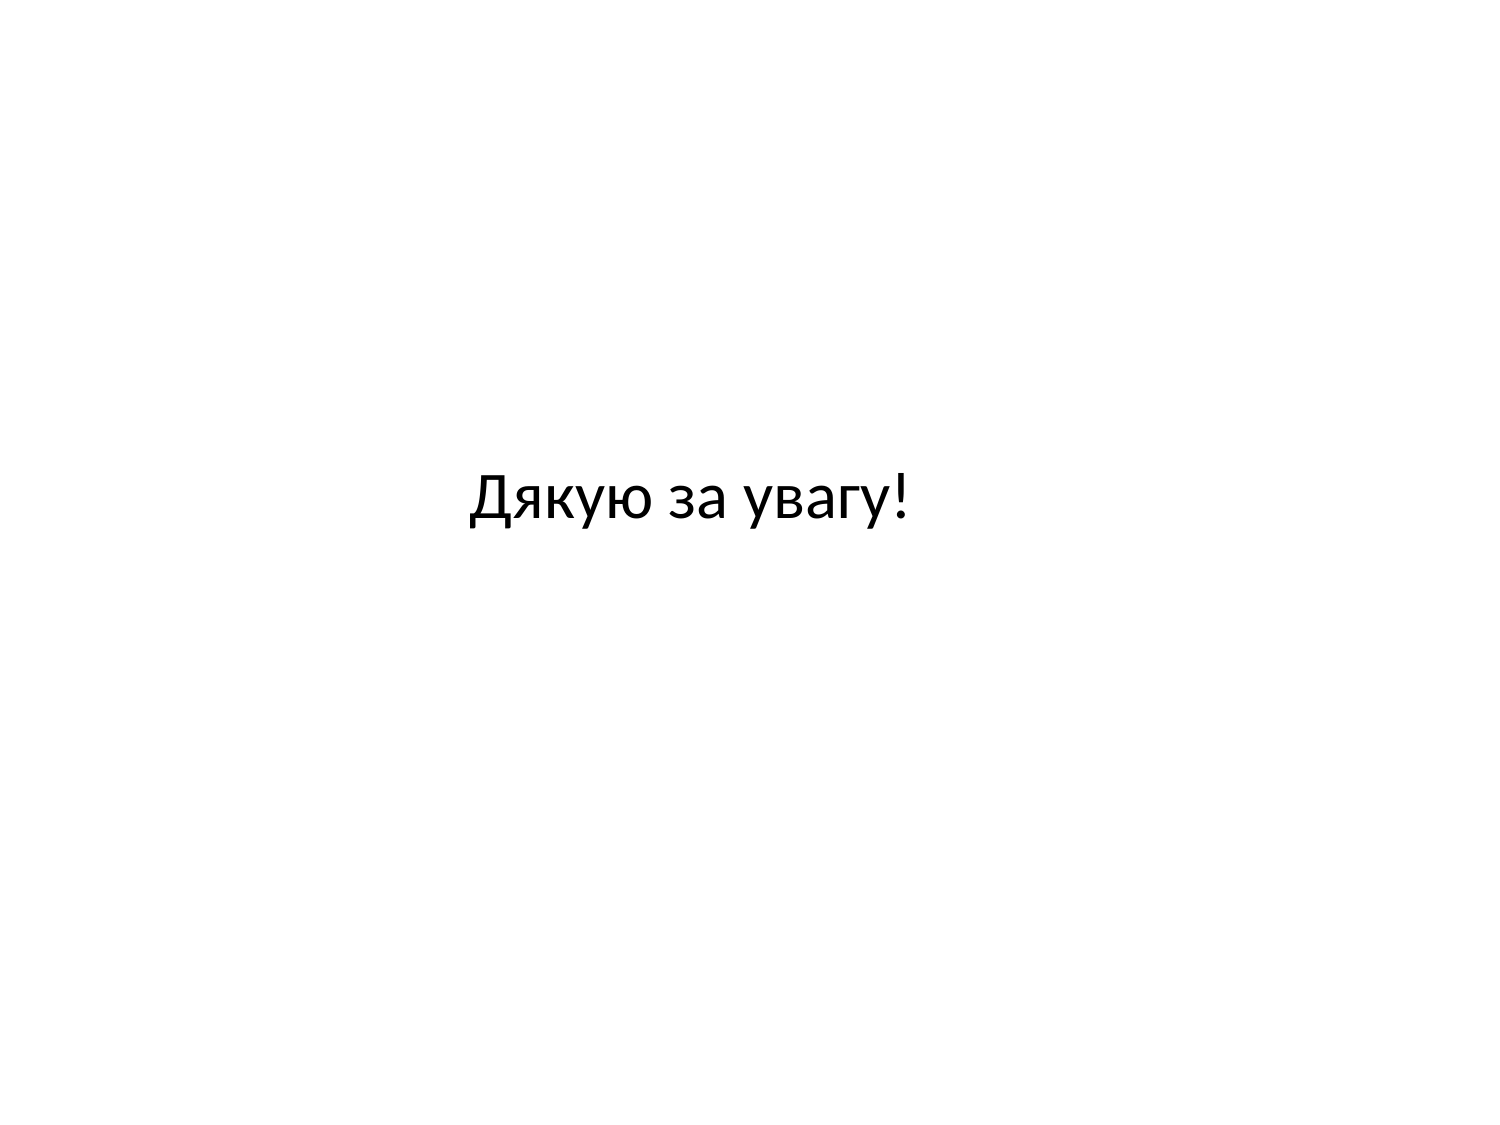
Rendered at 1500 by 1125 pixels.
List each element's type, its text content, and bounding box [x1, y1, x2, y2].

list Дякую за увагу! [454, 444, 963, 568]
